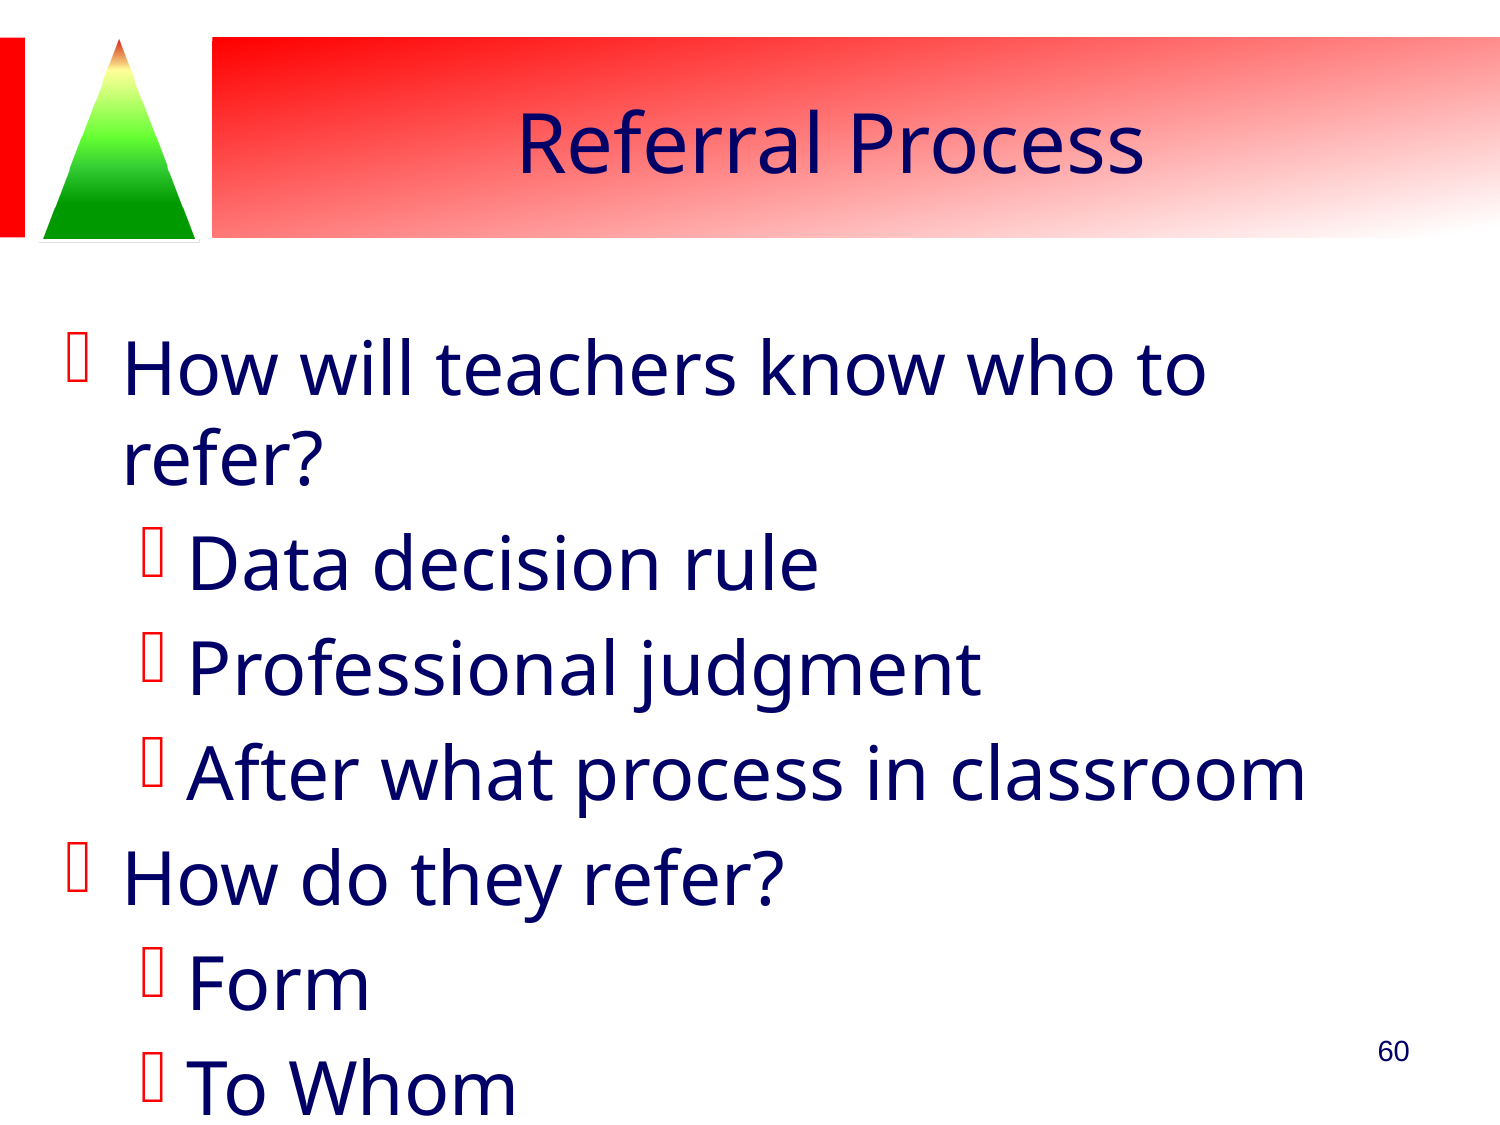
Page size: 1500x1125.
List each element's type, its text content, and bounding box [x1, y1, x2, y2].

list How will teachers know who to refer? Data decision rule Professional judgment After what process in classroom How do they refer? Form To Whom [49, 312, 1426, 1006]
slide_number 60 [1074, 1024, 1426, 1103]
title Referral Process [237, 37, 1426, 243]
picture [37, 30, 200, 243]
